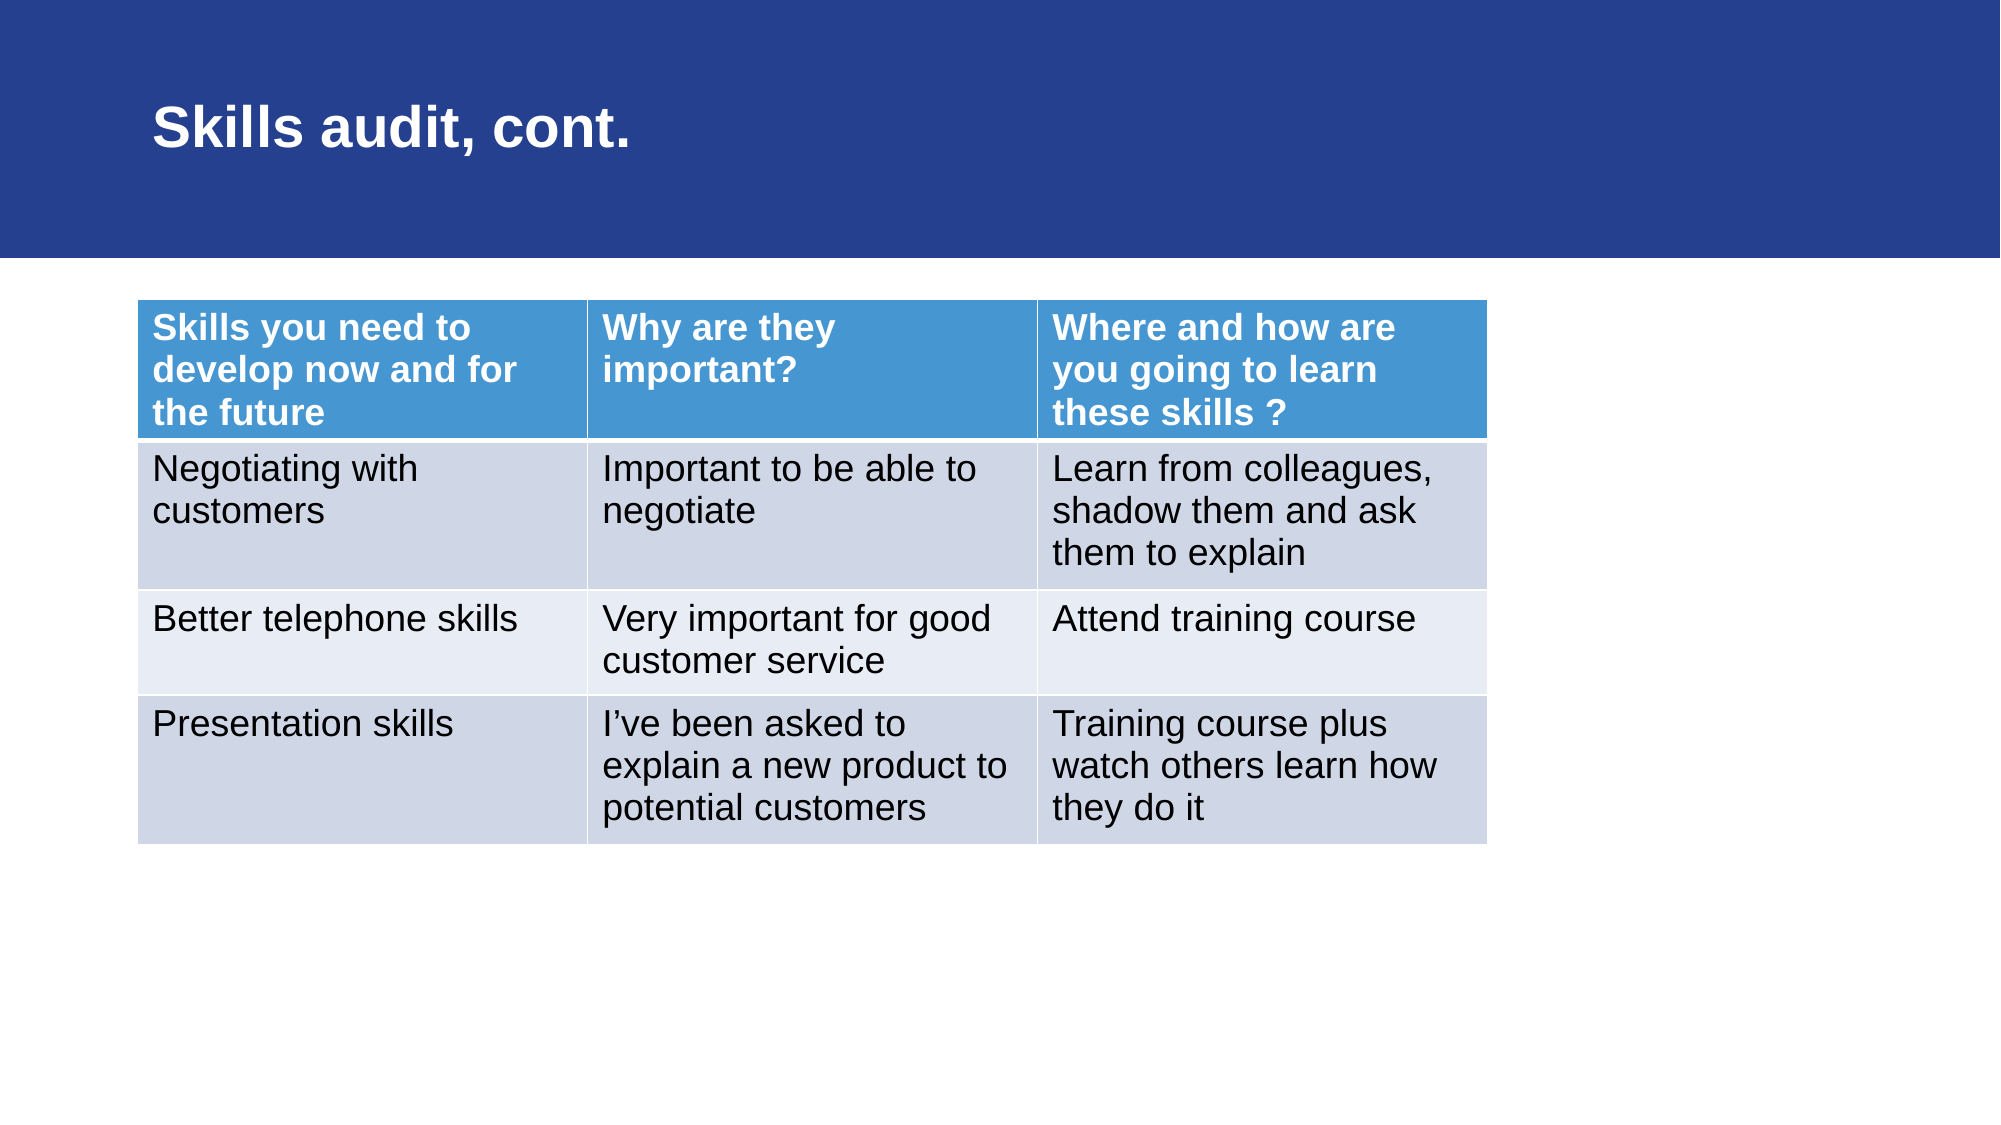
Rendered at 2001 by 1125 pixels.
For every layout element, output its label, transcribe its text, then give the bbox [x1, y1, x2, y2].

table_cell Learn from colleagues, shadow them and ask them to explain [1038, 443, 1487, 589]
table_cell Better telephone skills [138, 591, 587, 694]
table_cell Training course plus watch others learn how they do it [1038, 696, 1487, 844]
table_cell Very important for good customer service [588, 591, 1037, 694]
table_cell I’ve been asked to explain a new product to potential customers [588, 696, 1037, 844]
table_header Skills you need to develop now and for the future [138, 300, 587, 438]
table_cell Presentation skills [138, 696, 587, 844]
table_header Where and how are you going to learn these skills ? [1038, 300, 1487, 438]
table_header Why are they important? [588, 300, 1037, 438]
table_cell Negotiating with customers [138, 443, 587, 589]
table_cell Attend training course [1038, 591, 1487, 694]
title Skills audit, cont. [137, 20, 1863, 238]
table_cell Important to be able to negotiate [588, 443, 1037, 589]
